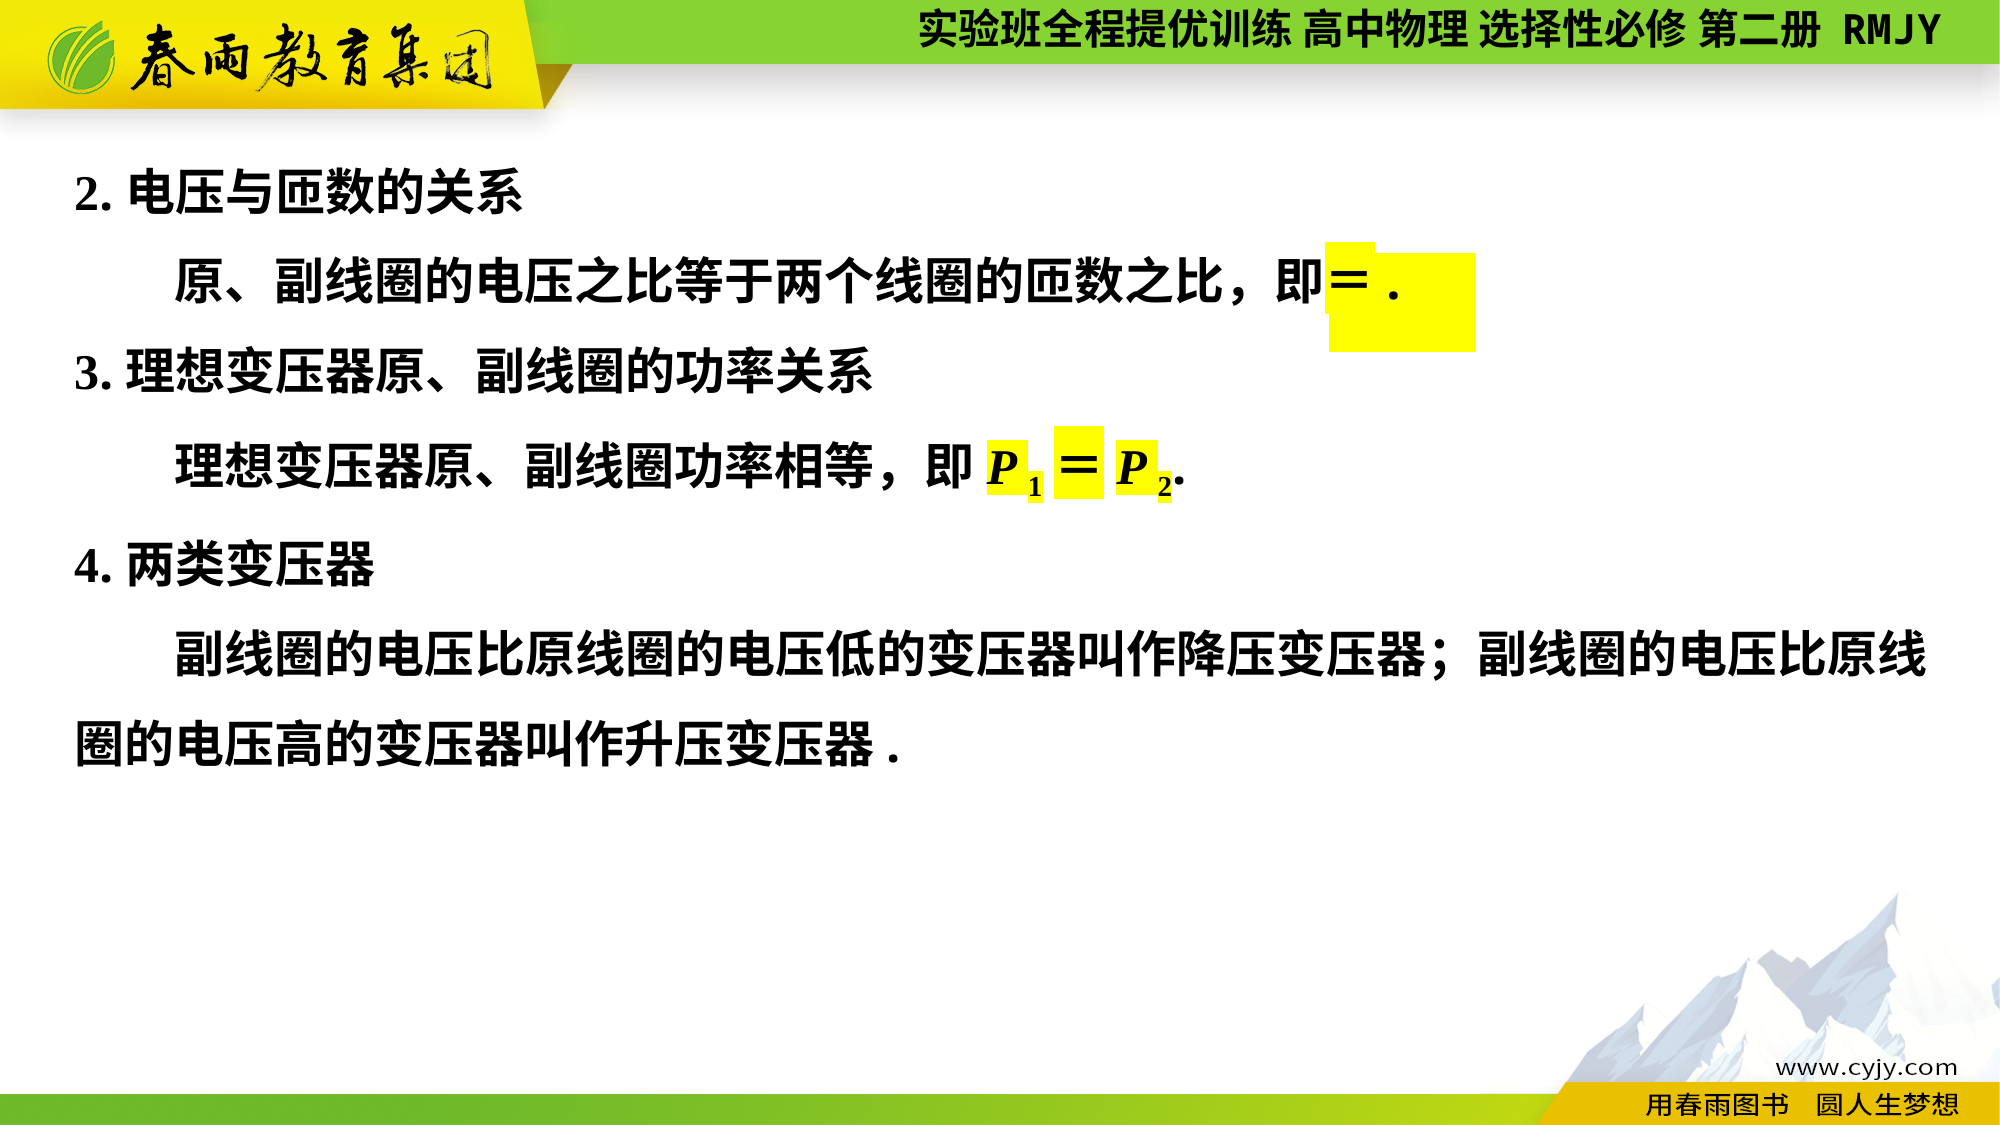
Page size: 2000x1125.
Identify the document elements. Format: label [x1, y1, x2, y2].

text_box [1330, 254, 1474, 351]
picture [0, 0, 2000, 1125]
